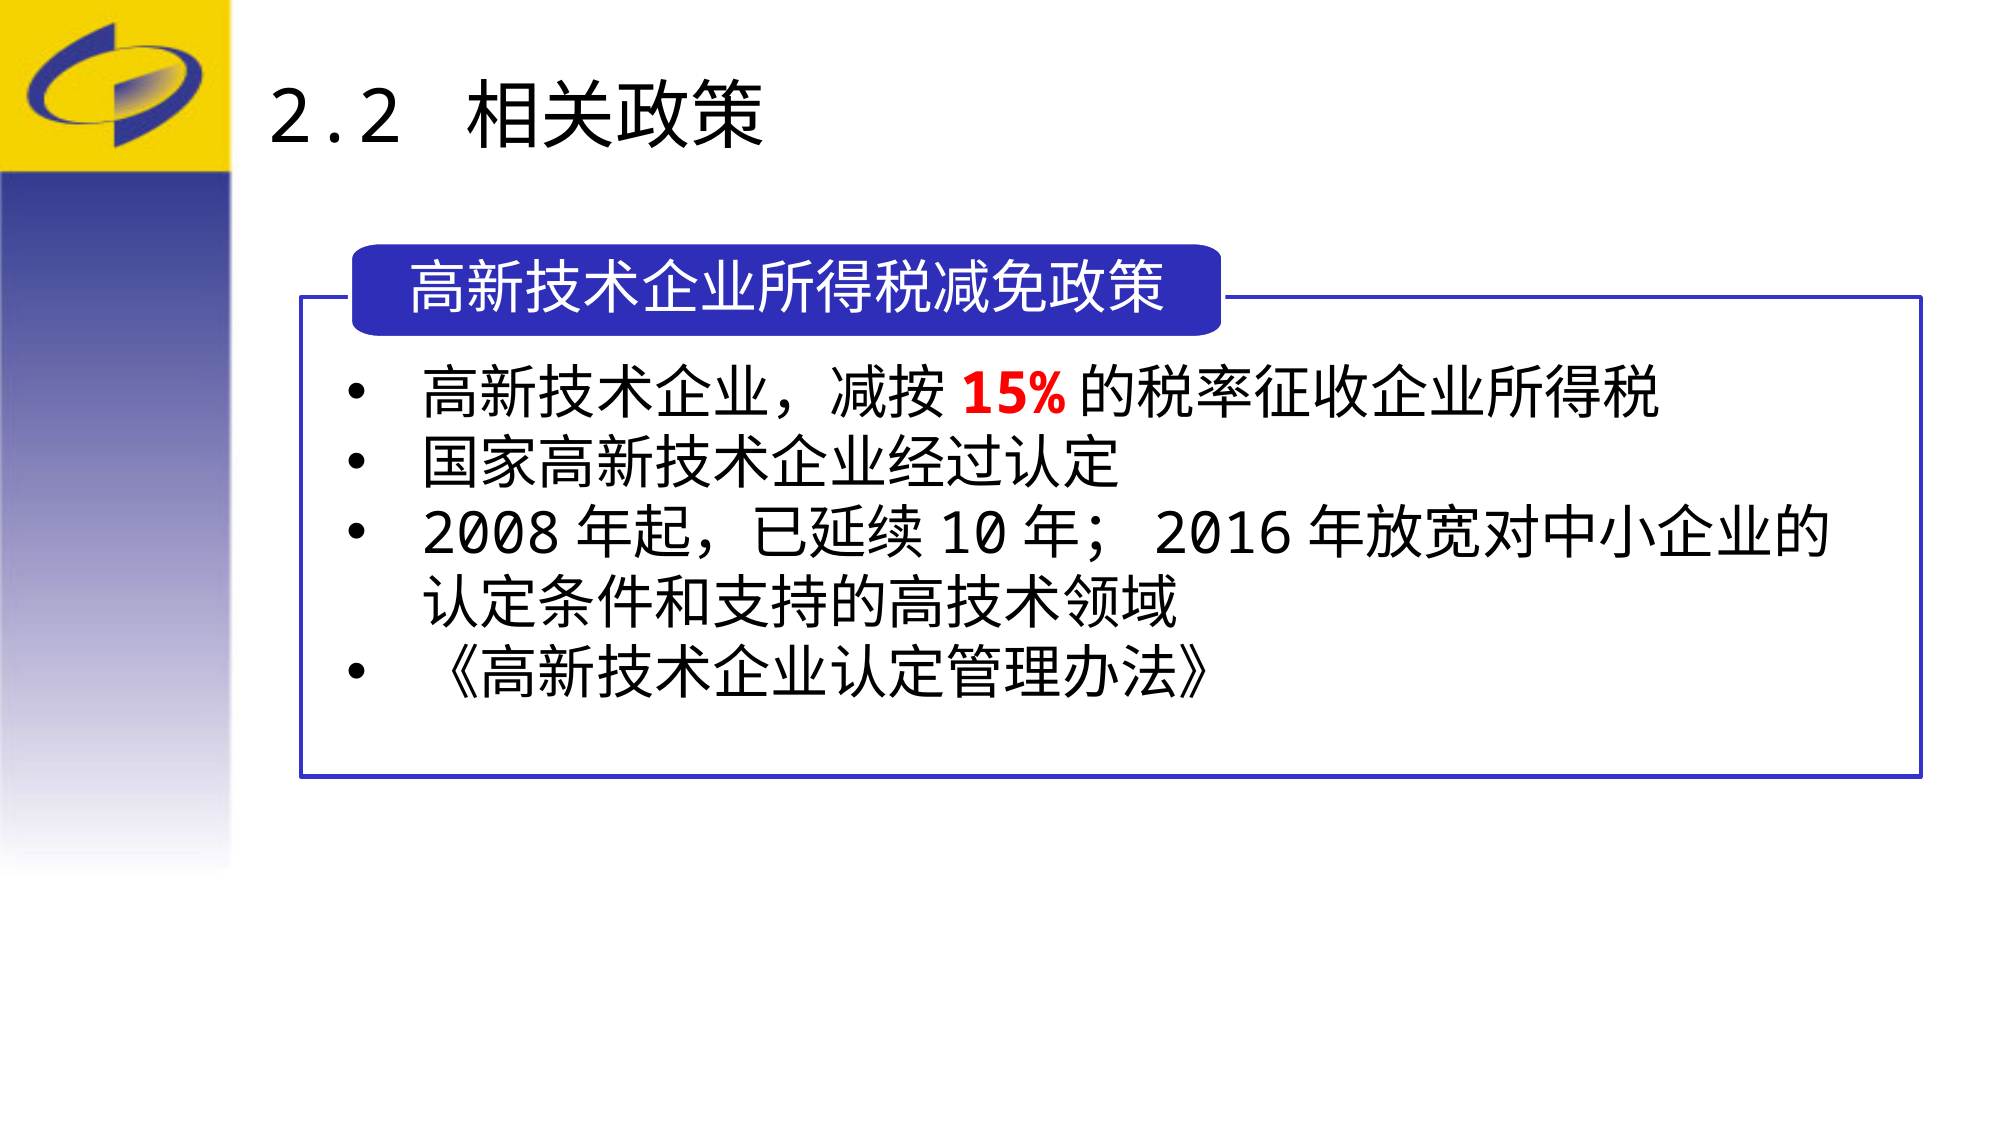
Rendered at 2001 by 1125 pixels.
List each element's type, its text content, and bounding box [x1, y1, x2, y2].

title 2.2 相关政策 [252, 39, 1870, 185]
picture [0, 0, 2000, 1125]
text_box 高新技术企业所得税减免政策 [347, 240, 1226, 341]
text_box 高新技术企业，减按15%的税率征收企业所得税 国家高新技术企业经过认定 2008年起，已延续10年；2016年放宽对中小企业的认定条件和支持的高技术领域 《高新技术企业认定管理办法》 [299, 295, 1923, 779]
